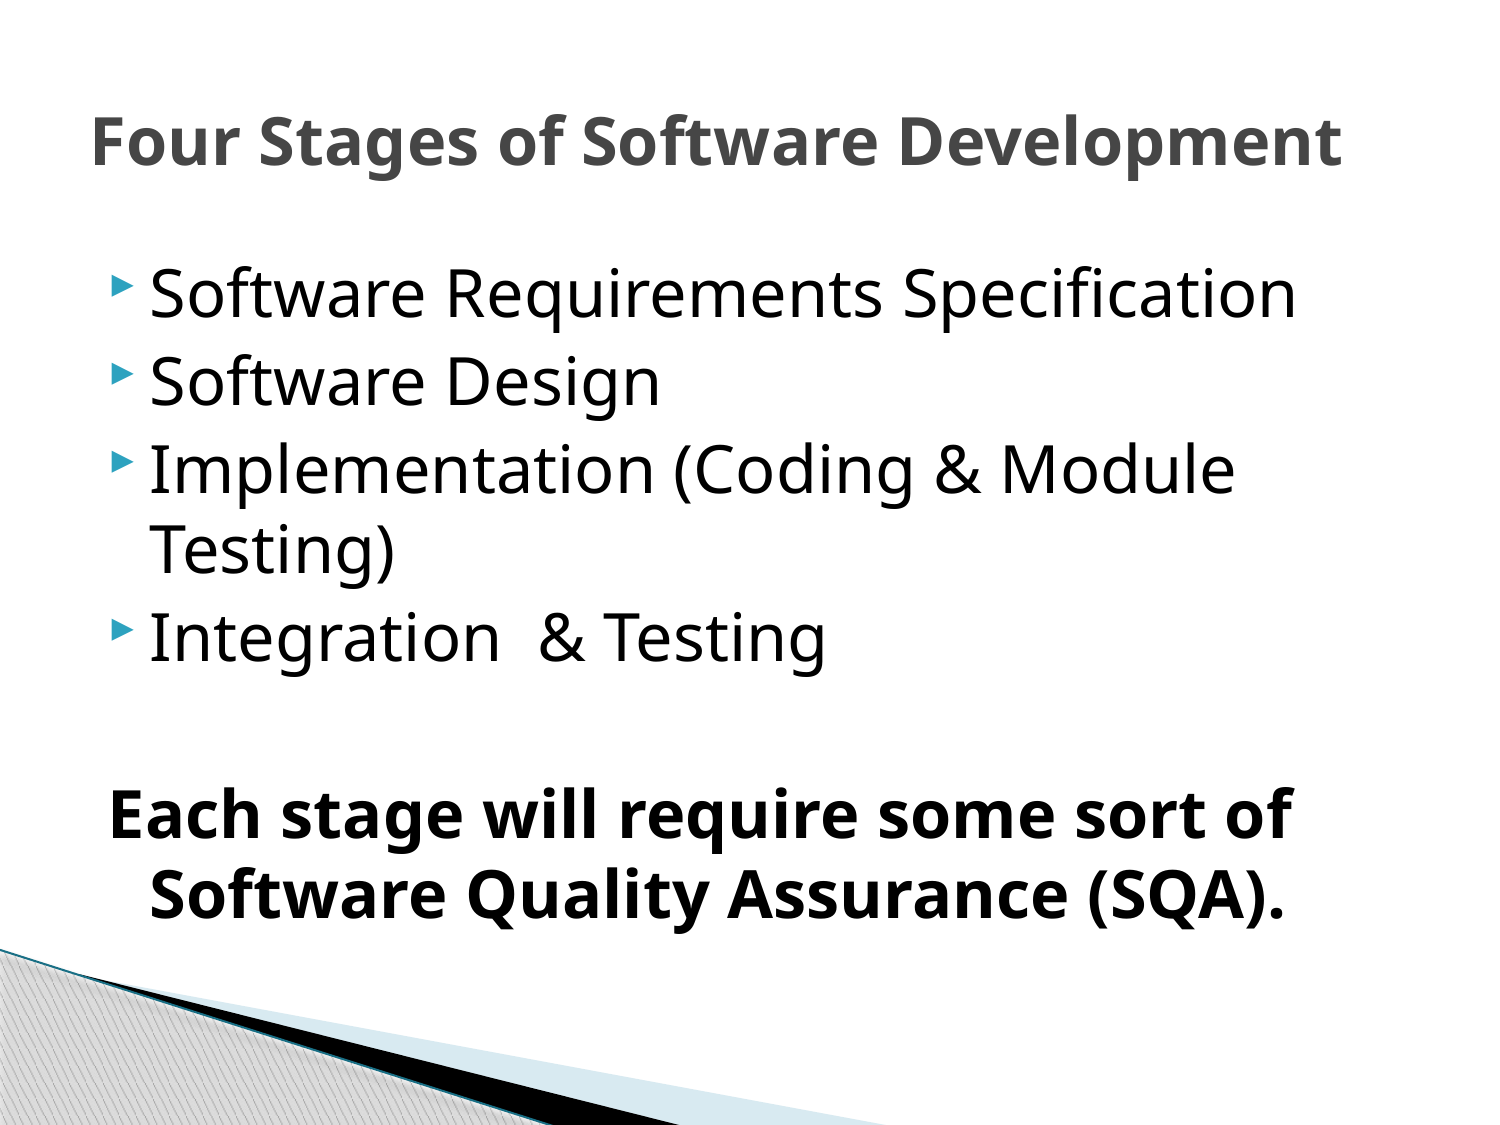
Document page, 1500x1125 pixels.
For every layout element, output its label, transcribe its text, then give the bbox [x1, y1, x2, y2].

title Four Stages of Software Development [75, 45, 1425, 233]
list Software Requirements Specification Software Design Implementation (Coding & Module Testing) Integration & Testing Each stage will require some sort of Software Quality Assurance (SQA). [74, 242, 1426, 986]
